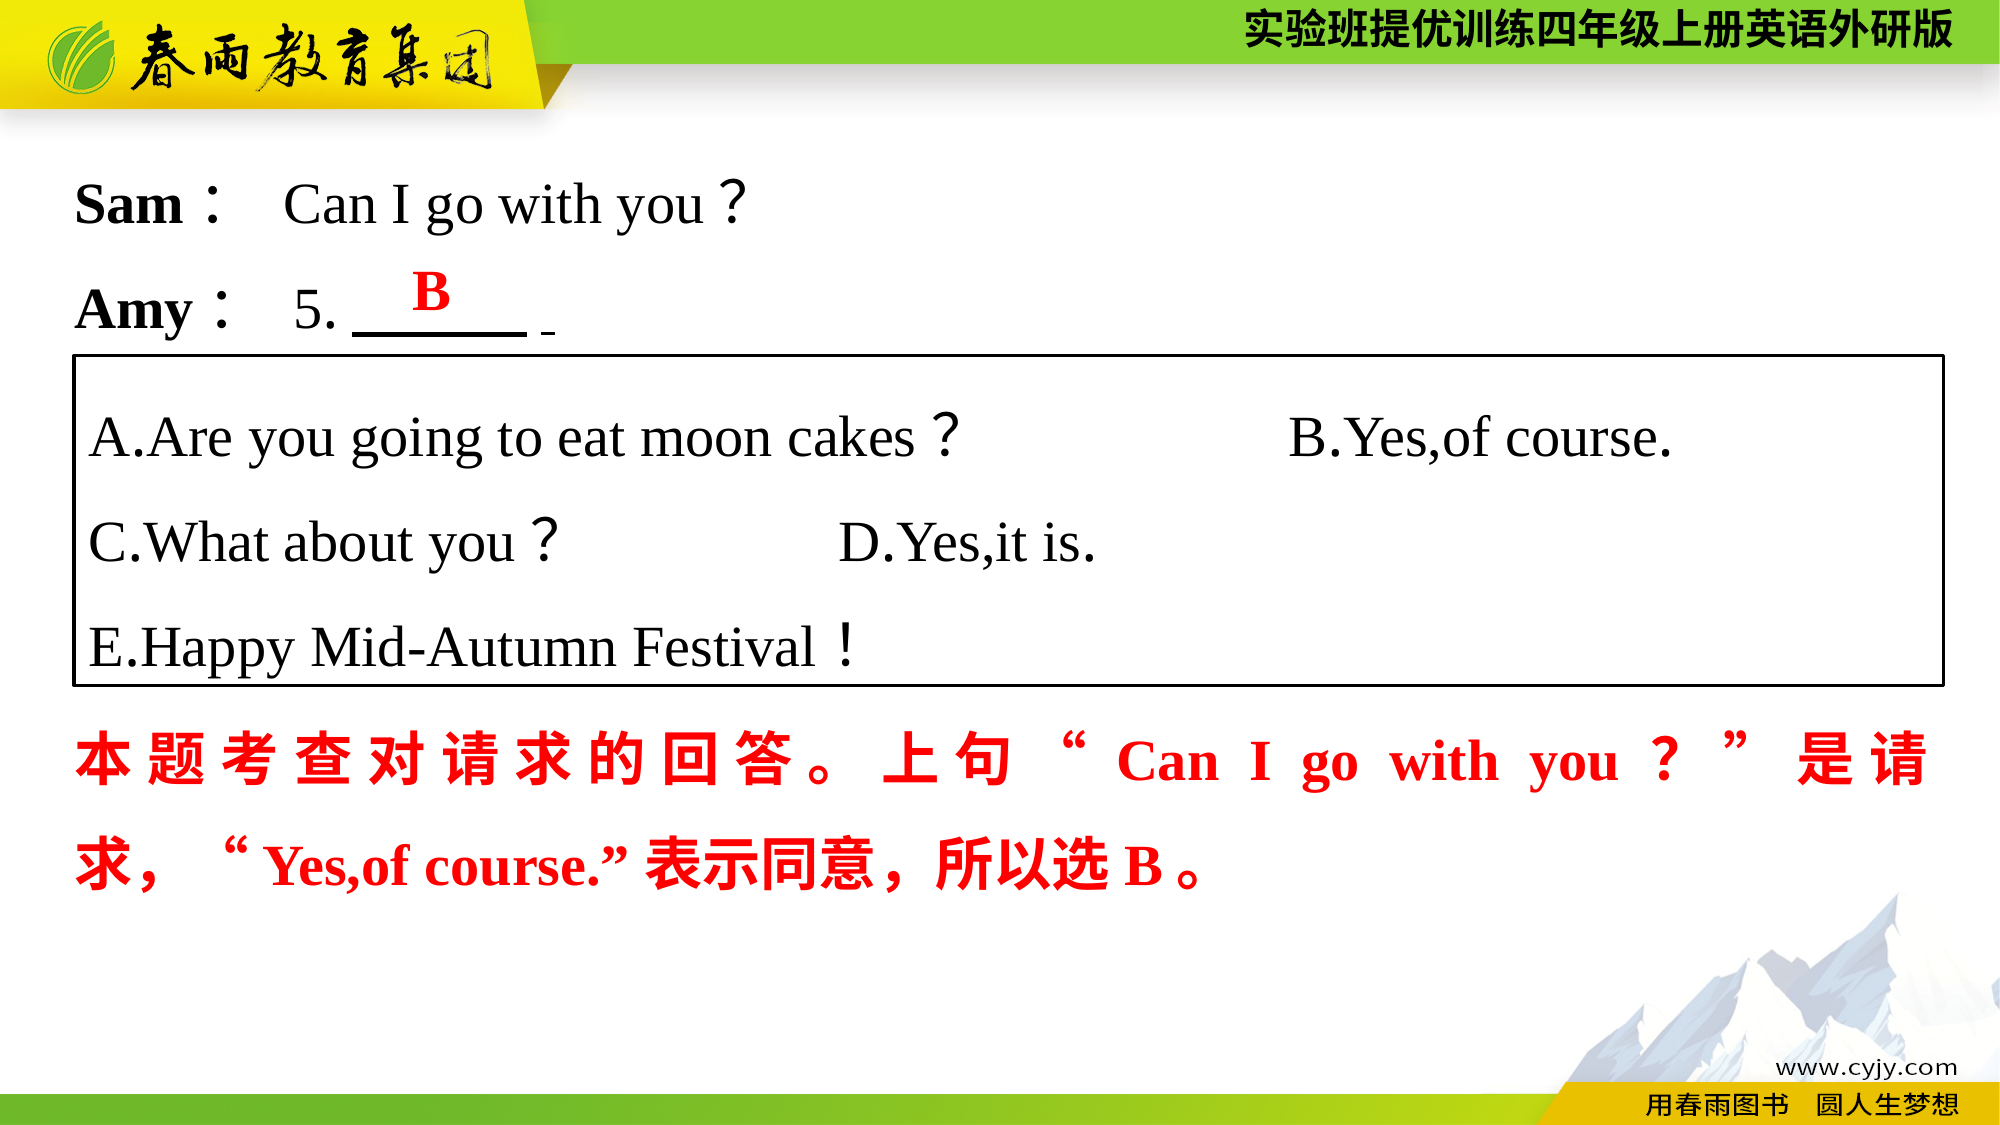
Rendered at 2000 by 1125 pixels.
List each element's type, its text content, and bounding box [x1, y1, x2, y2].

text_box B [397, 245, 467, 330]
text_box 本题考查对请求的回答。上句“Can I go with you？”是请求，“Yes,of course.”表示同意，所以选B。 [59, 679, 1944, 905]
picture [0, 0, 2000, 1125]
list Sam： Can I go with you？ Amy： 5. . [59, 122, 1944, 350]
text_box A.Are you going to eat moon cakes？ B.Yes,of course. C.What about you？ D.Yes,it is. E.Happy Mid-Autumn Festival！ [73, 355, 1944, 679]
